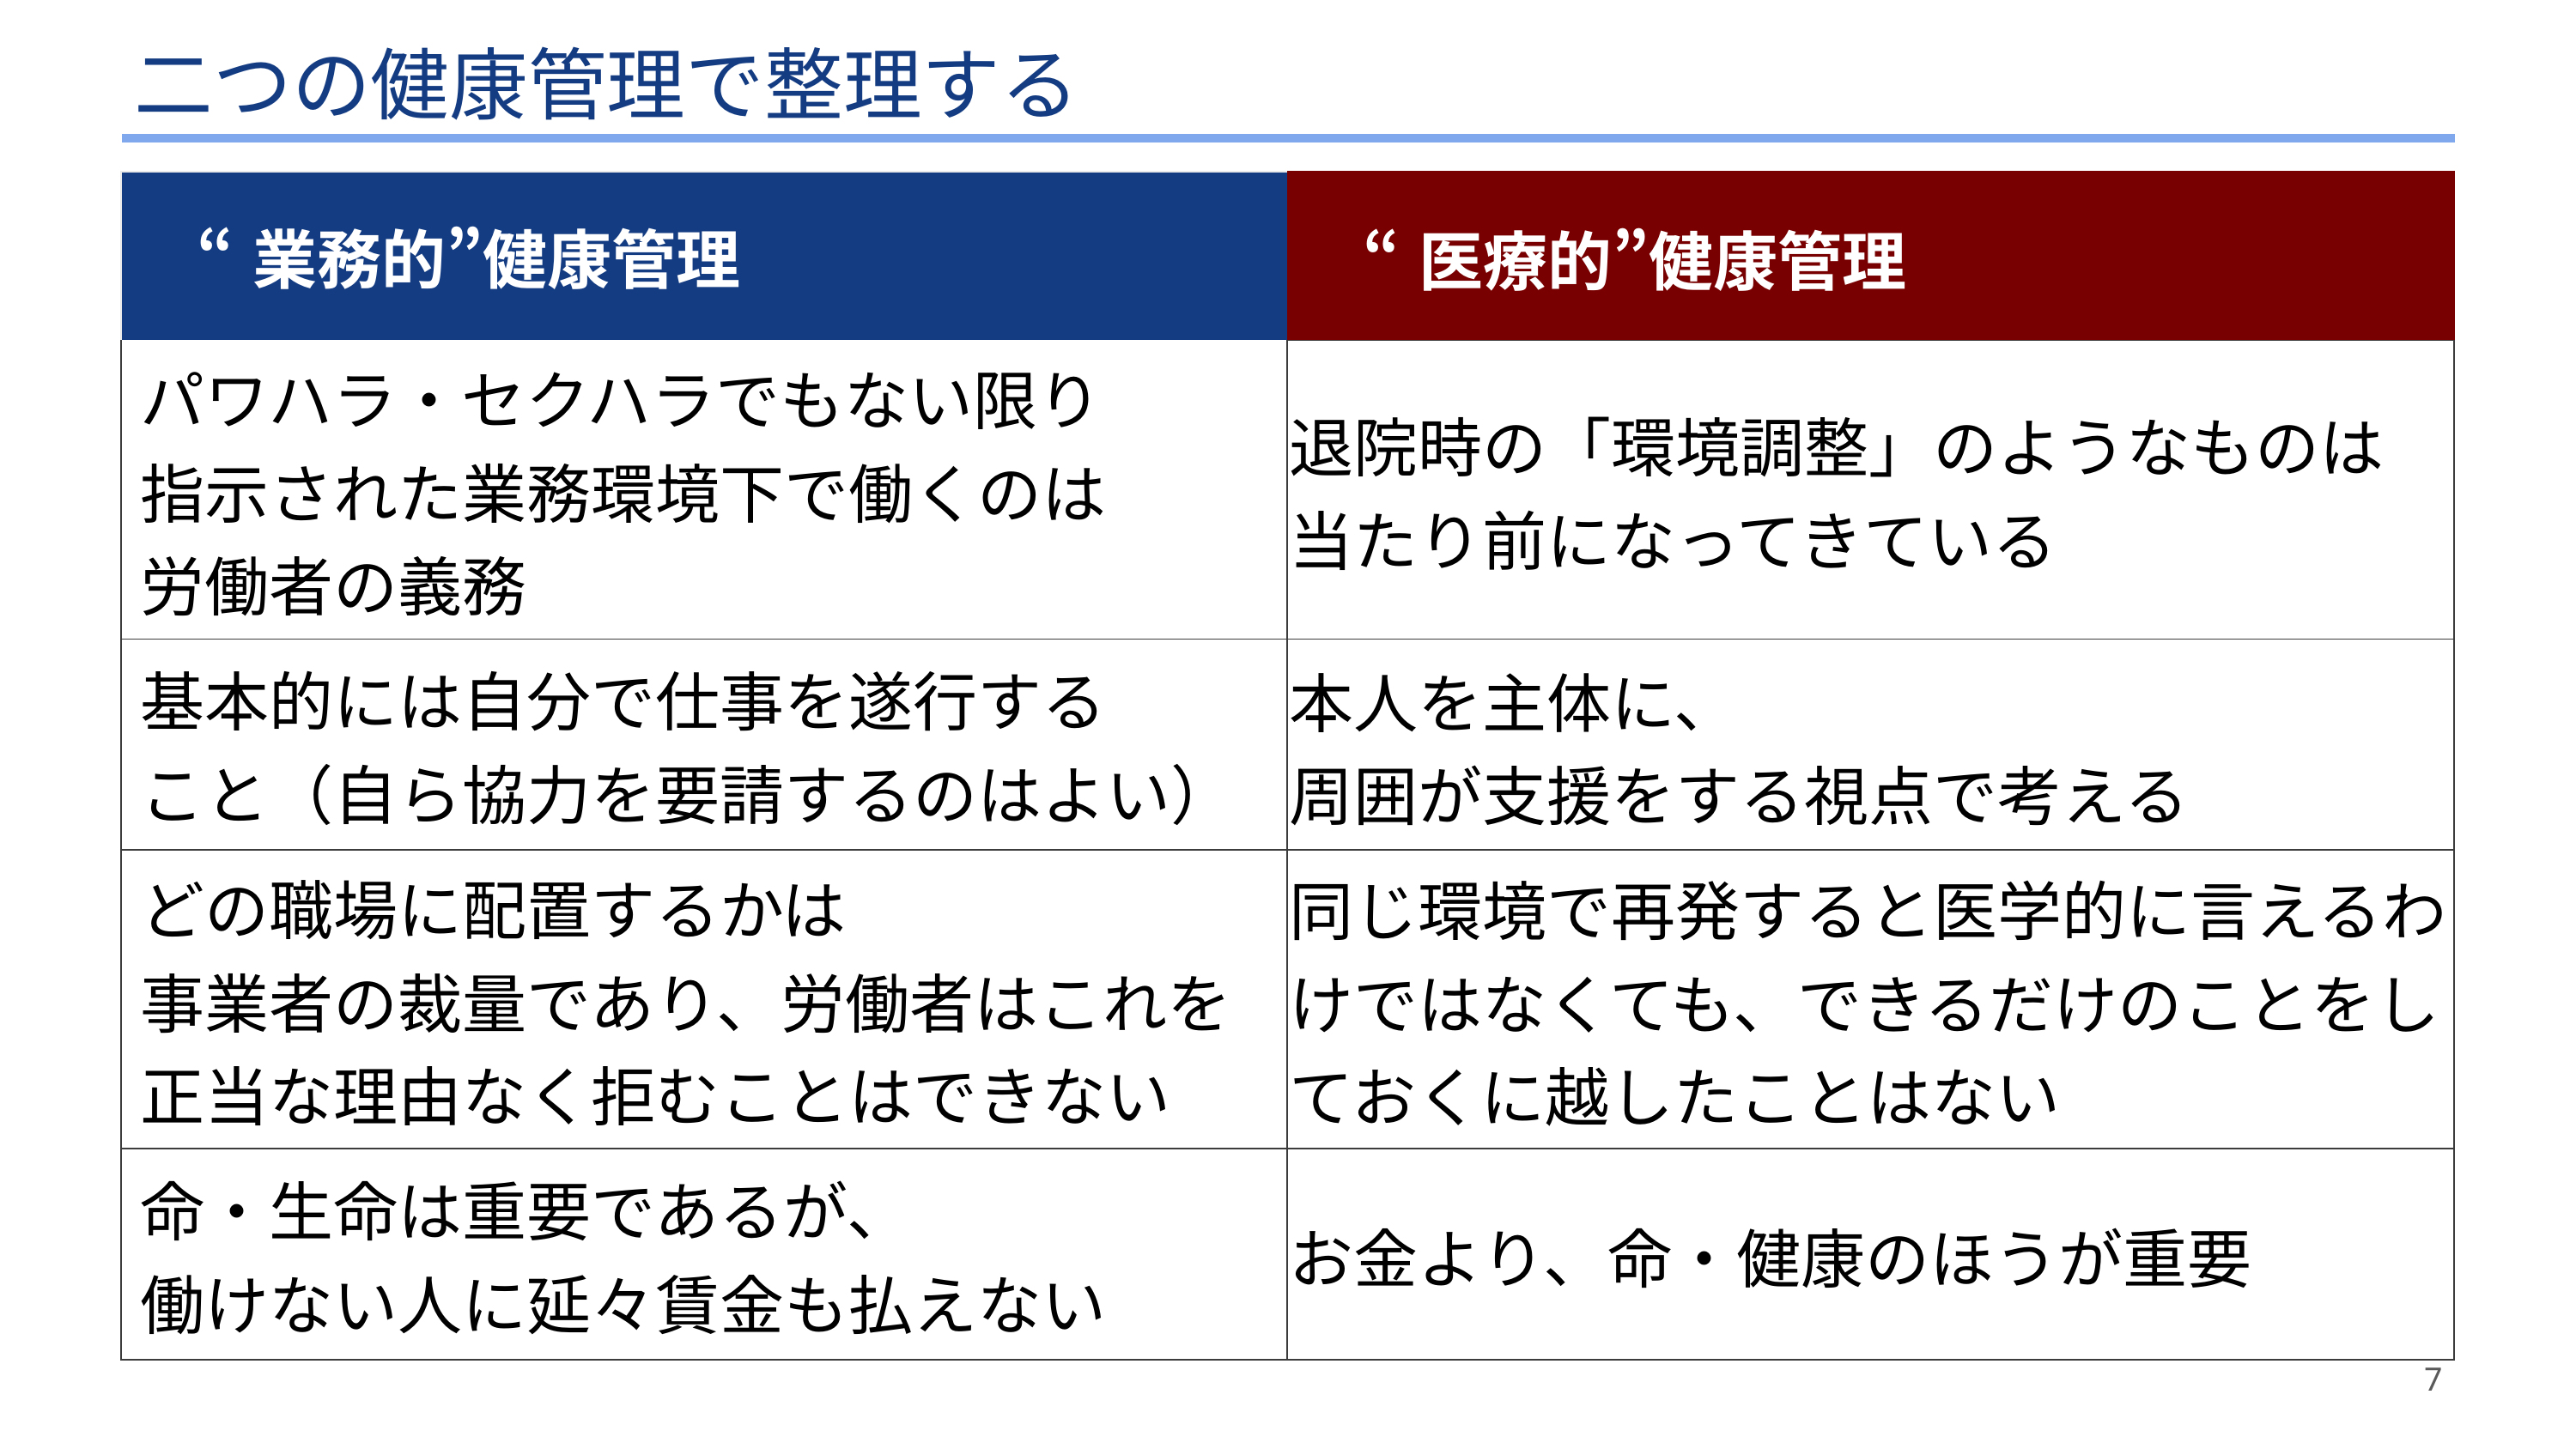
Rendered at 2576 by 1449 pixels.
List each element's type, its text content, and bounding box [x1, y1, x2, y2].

table_header “業務的”健康管理 [122, 173, 1287, 340]
table_cell どの職場に配置するかは 事業者の裁量であり、労働者はこれを正当な理由なく拒むことはできない [122, 851, 1286, 1148]
title 二つの健康管理で整理する [121, 39, 2454, 139]
table_cell 命・生命は重要であるが、 働けない人に延々賃金も払えない [122, 1149, 1286, 1359]
table_cell お金より、命・健康のほうが重要 [1288, 1149, 2453, 1359]
table_cell 本人を主体に、 周囲が支援をする視点で考える [1288, 640, 2453, 849]
slide_number 7 [2337, 1342, 2456, 1420]
table_cell 同じ環境で再発すると医学的に言えるわけではなくても、できるだけのことをしておくに越したことはない [1288, 851, 2453, 1148]
table_header “医療的”健康管理 [1287, 173, 2453, 340]
table_cell 基本的には自分で仕事を遂行する こと（自ら協力を要請するのはよい） [122, 640, 1286, 849]
table_cell パワハラ・セクハラでもない限り 指示された業務環境下で働くのは 労働者の義務 [122, 340, 1286, 639]
table_cell 退院時の「環境調整」のようなものは 当たり前になってきている [1288, 341, 2453, 639]
